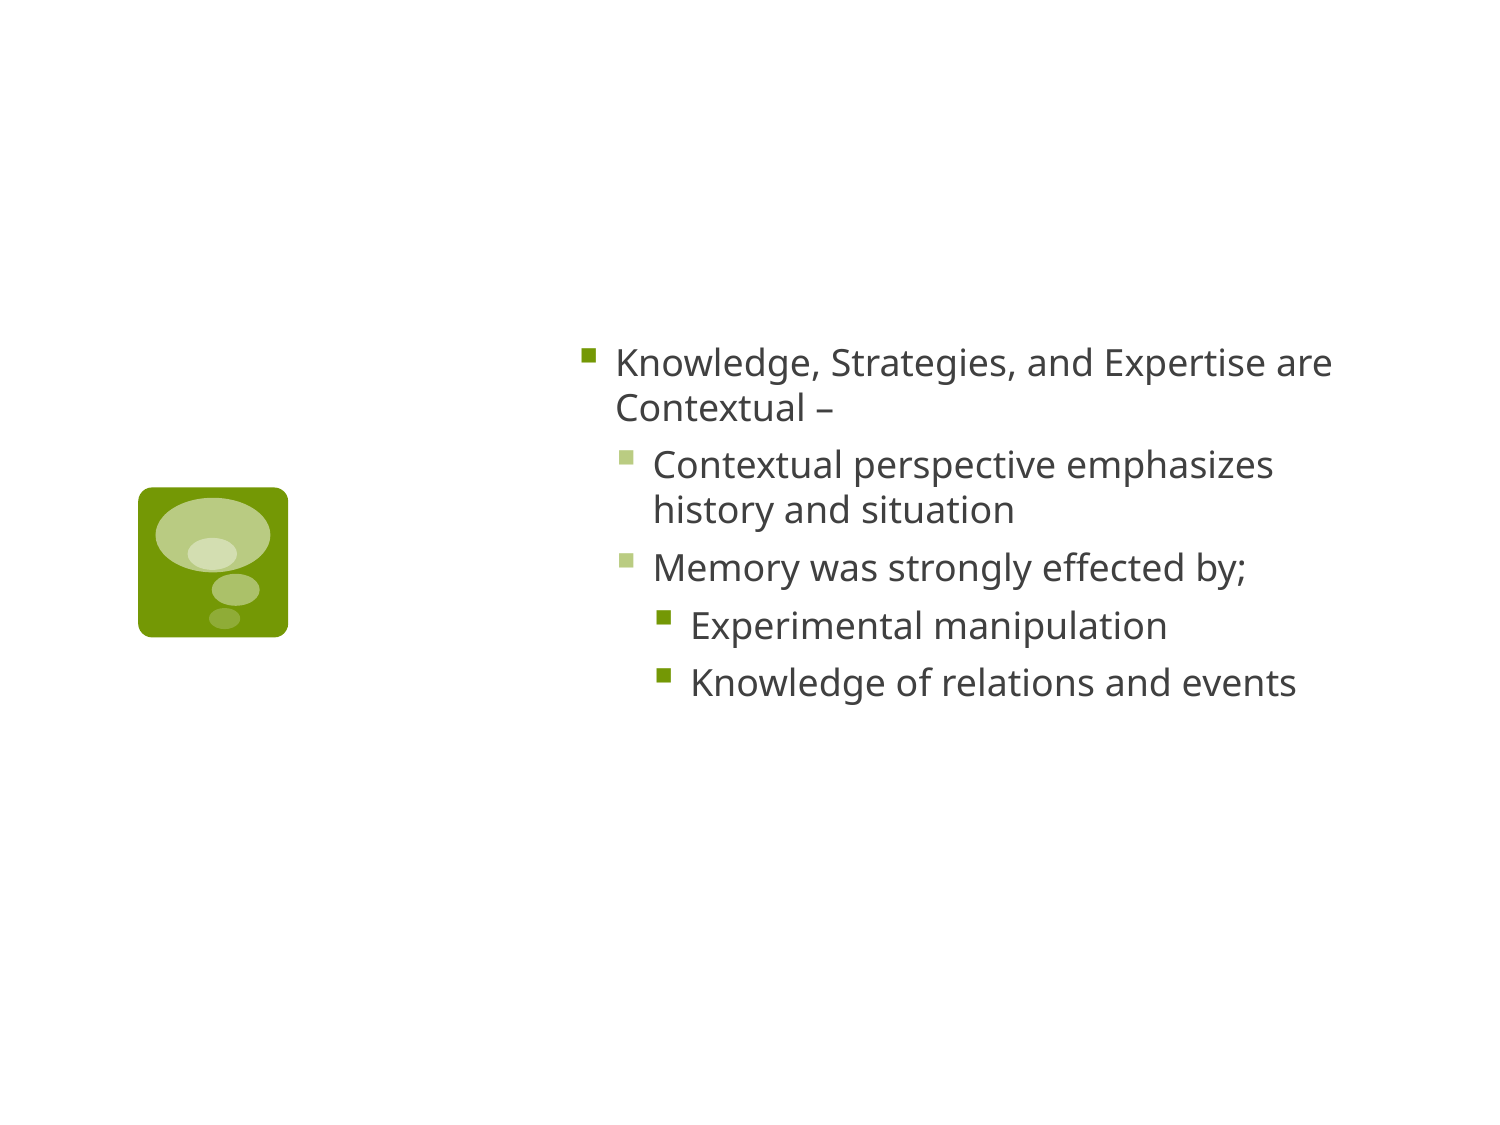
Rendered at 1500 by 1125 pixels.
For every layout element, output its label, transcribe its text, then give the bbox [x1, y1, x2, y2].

list Knowledge, Strategies, and Expertise are Contextual – Contextual perspective emphasizes history and situation Memory was strongly effected by; Experimental manipulation Knowledge of relations and events [562, 331, 1374, 762]
